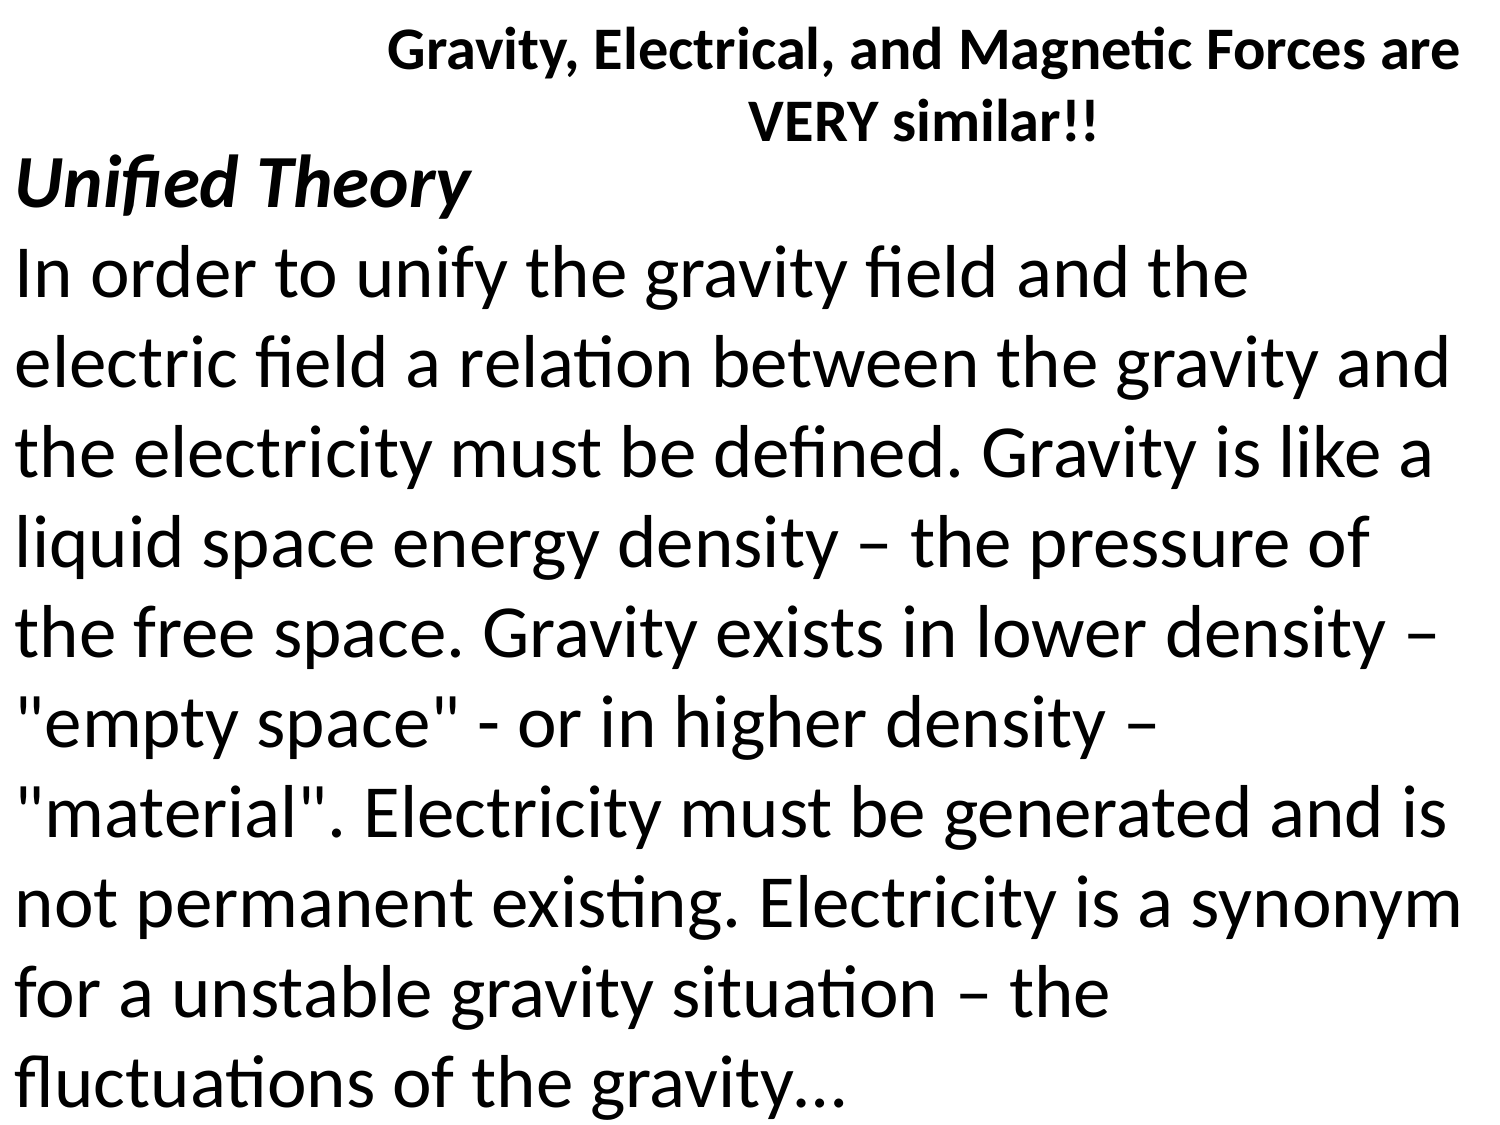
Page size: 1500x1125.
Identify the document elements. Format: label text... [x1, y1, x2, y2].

text_box Unified Theory In order to unify the gravity field and the electric field a relation between the gravity and the electricity must be defined. Gravity is like a liquid space energy density – the pressure of the free space. Gravity exists in lower density – "empty space" - or in higher density – "material". Electricity must be generated and is not permanent existing. Electricity is a synonym for a unstable gravity situation – the fluctuations of the gravity… [0, 124, 1500, 1125]
title Gravity, Electrical, and Magnetic Forces are VERY similar!! [350, 0, 1500, 124]
